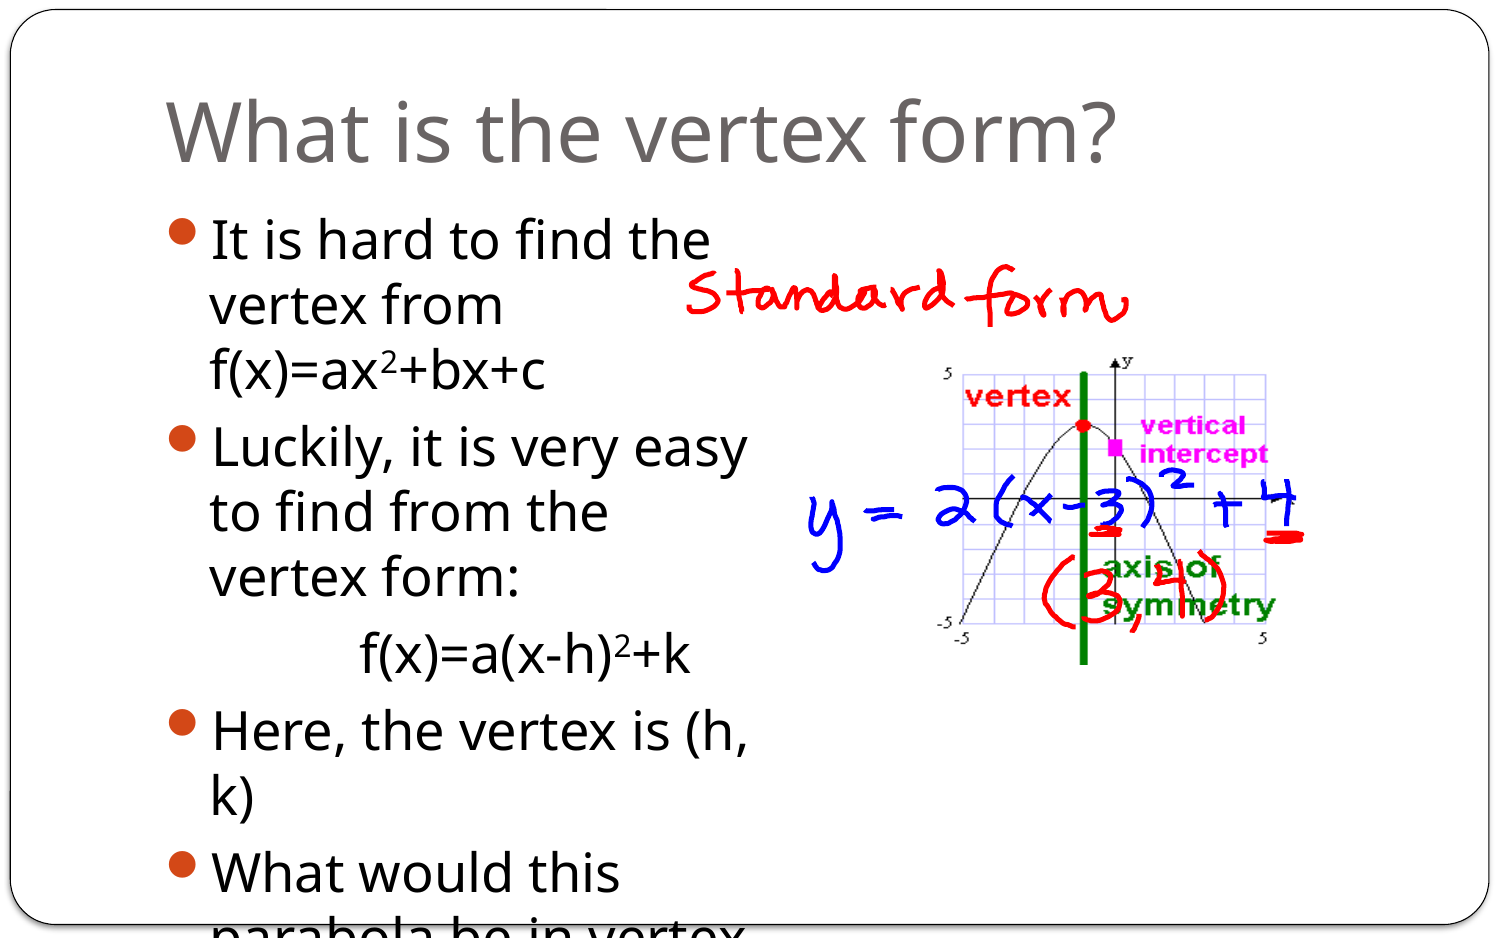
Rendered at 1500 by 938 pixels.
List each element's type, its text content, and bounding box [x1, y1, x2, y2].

text_box [864, 508, 895, 512]
text_box [1060, 289, 1127, 322]
text_box [965, 292, 1029, 315]
text_box [810, 496, 841, 572]
text_box [734, 269, 740, 292]
text_box [890, 286, 920, 311]
text_box [737, 295, 743, 313]
list It is hard to find the vertex from f(x)=ax2+bx+c Luckily, it is very easy to find from the vertex form: f(x)=a(x-h)2+k Here, the vertex is (h, k) What would this parabola be in vertex form? [149, 197, 766, 824]
text_box [988, 265, 1015, 295]
text_box [1034, 288, 1052, 316]
text_box [688, 272, 719, 313]
text_box [726, 286, 818, 309]
text_box [859, 286, 877, 292]
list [936, 355, 1298, 665]
text_box [923, 270, 955, 309]
title What is the vertex form? [149, 37, 1426, 195]
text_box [1043, 550, 1225, 634]
text_box [988, 296, 1004, 327]
text_box [818, 274, 887, 312]
text_box [872, 514, 903, 520]
